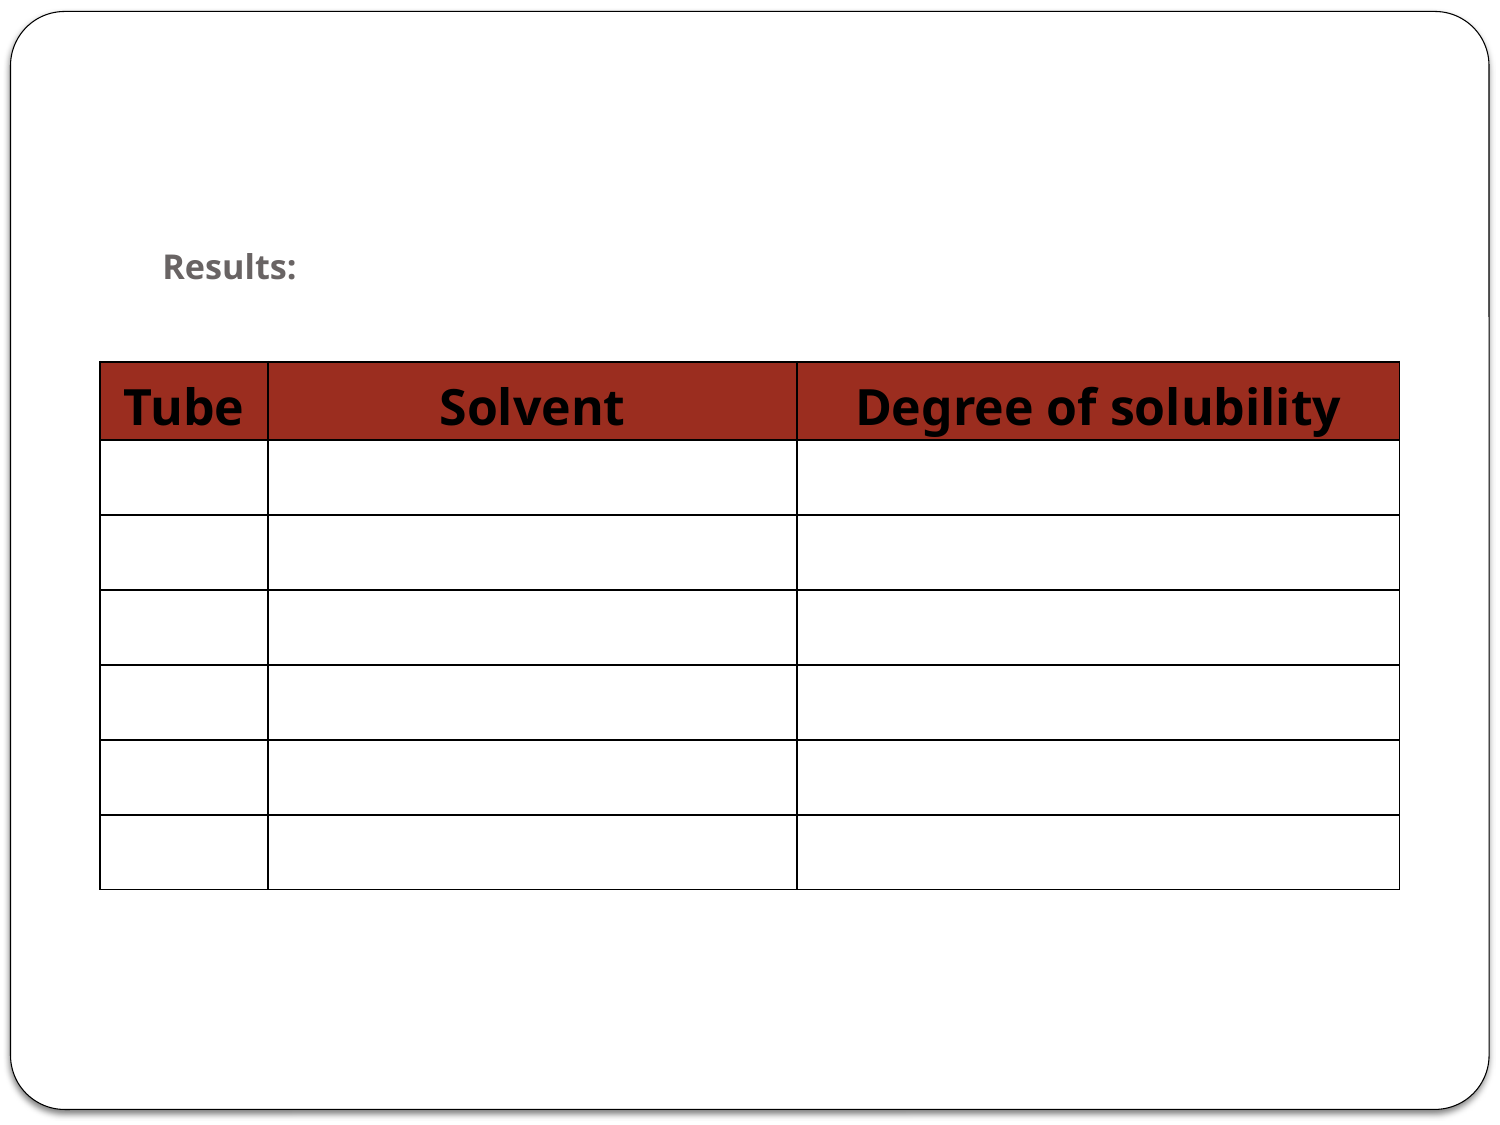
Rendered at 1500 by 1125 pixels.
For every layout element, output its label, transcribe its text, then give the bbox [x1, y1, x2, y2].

table_cell [269, 666, 796, 739]
table_cell [101, 666, 267, 739]
table_cell [269, 441, 796, 514]
table_cell [269, 516, 796, 589]
table_header Degree of solubility [798, 363, 1399, 439]
table_cell [101, 516, 267, 589]
title Results: [147, 196, 1423, 384]
table_cell [798, 666, 1399, 739]
table_header Tube [101, 363, 267, 439]
table_cell [798, 816, 1399, 889]
table_cell [269, 741, 796, 814]
table_cell [798, 516, 1399, 589]
table_cell [798, 591, 1399, 664]
table_cell [798, 741, 1399, 814]
table_cell [101, 816, 267, 889]
table_cell [269, 591, 796, 664]
table_cell [101, 591, 267, 664]
table_cell [101, 441, 267, 514]
table_cell [269, 816, 796, 889]
table_cell [798, 441, 1399, 514]
table_cell [101, 741, 267, 814]
table_header Solvent [269, 363, 796, 439]
